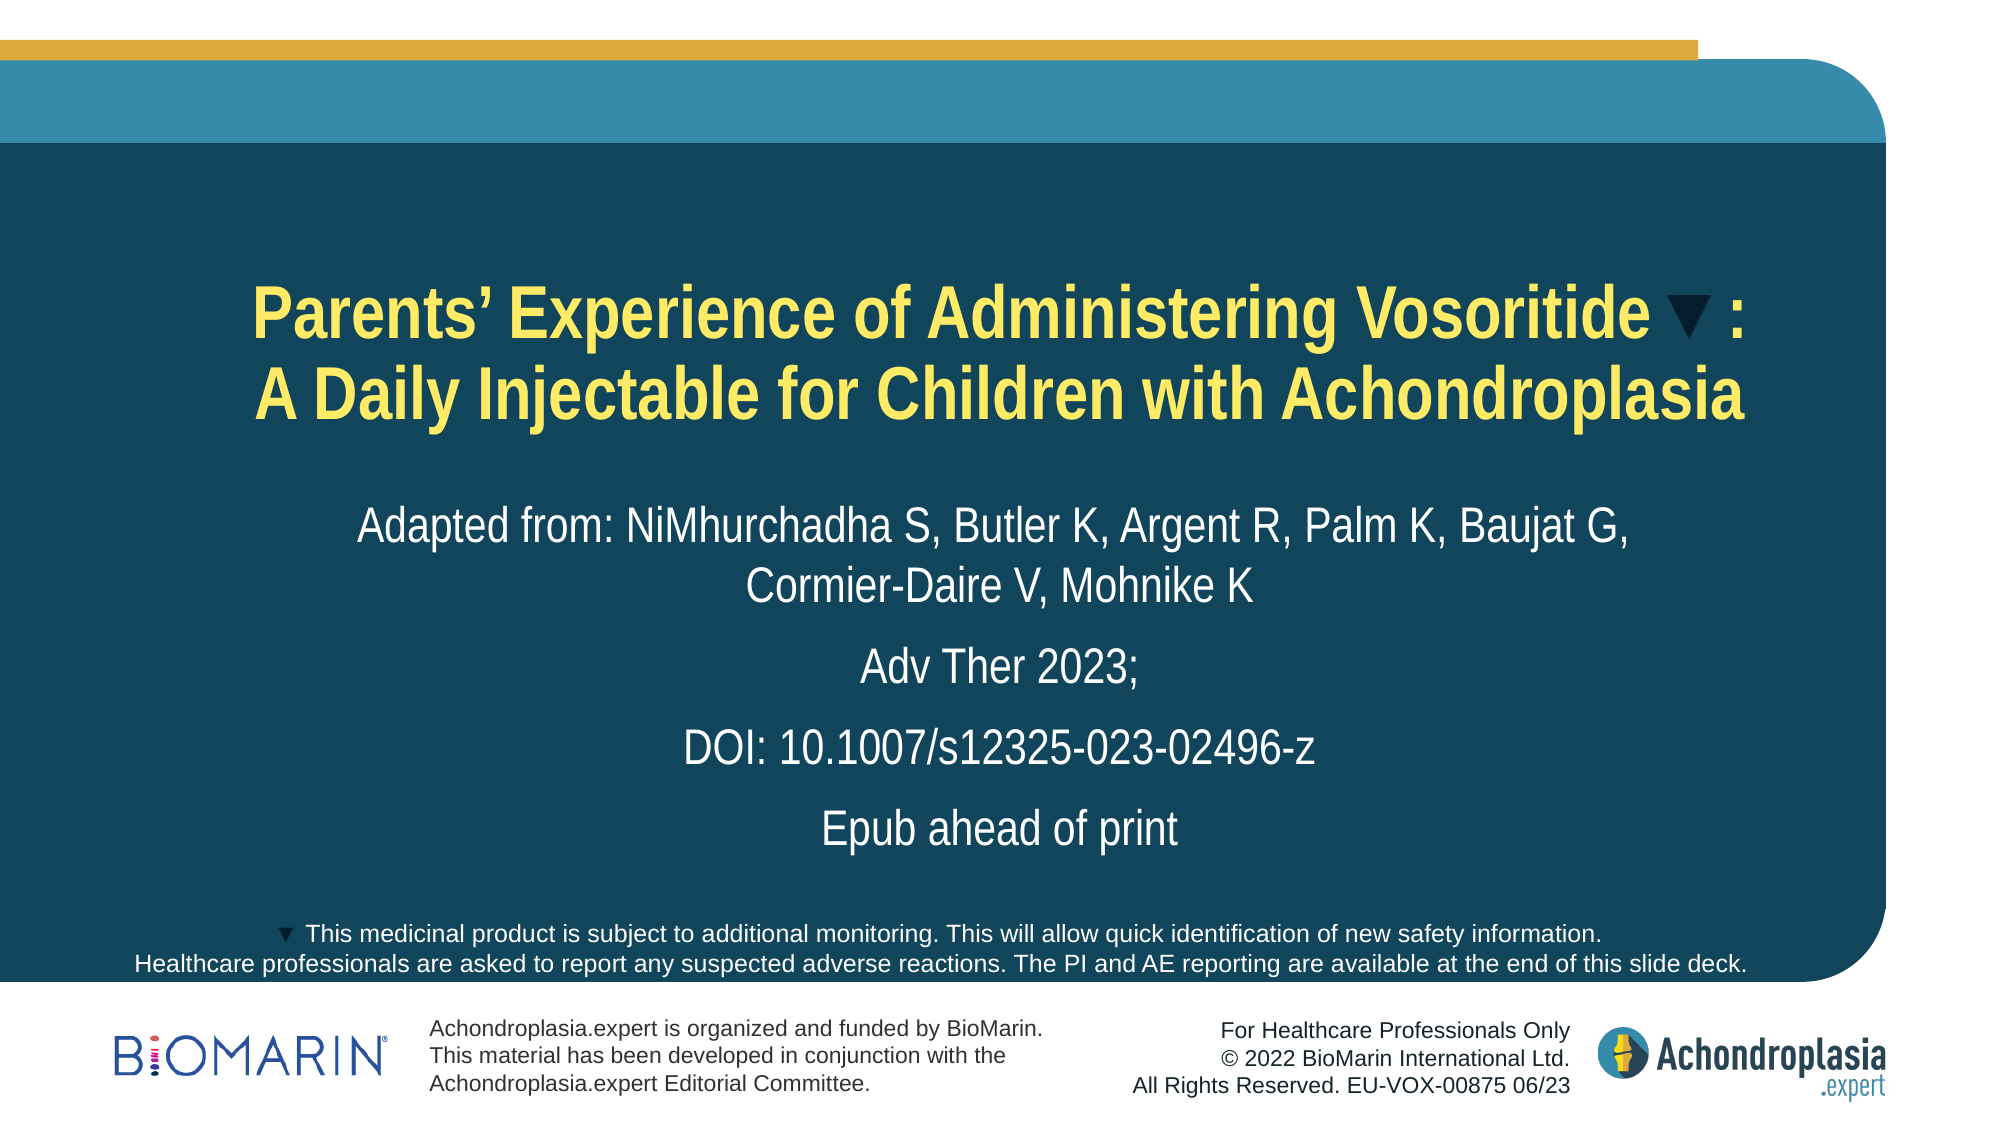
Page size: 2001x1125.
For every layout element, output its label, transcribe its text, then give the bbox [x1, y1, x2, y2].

subtitle Adapted from: NiMhurchadha S, Butler K, Argent R, Palm K, Baujat G, Cormier-Daire V, Mohnike K Adv Ther 2023; DOI: 10.1007/s12325-023-02496-z Epub ahead of print [114, 484, 1886, 863]
picture [1597, 1027, 1886, 1102]
text_box Achondroplasia.expert is organized and funded by BioMarin. This material has been developed in conjunction with the Achondroplasia.expert Editorial Committee. [414, 1006, 1092, 1104]
text_box For Healthcare Professionals Only © 2022 BioMarin International Ltd. All Rights Reserved. EU-VOX-00875 06/23 [908, 1008, 1586, 1106]
title Parents’ Experience of Administering Vosoritide▼: A Daily Injectable for Children with Achondroplasia [114, 184, 1886, 444]
picture [114, 1035, 388, 1076]
text_box ▼ This medicinal product is subject to additional monitoring. This will allow quick identification of new safety information. Healthcare professionals are asked to report any suspected adverse reactions. The PI and AE reporting are available at the end of this slide deck. [0, 910, 1886, 986]
